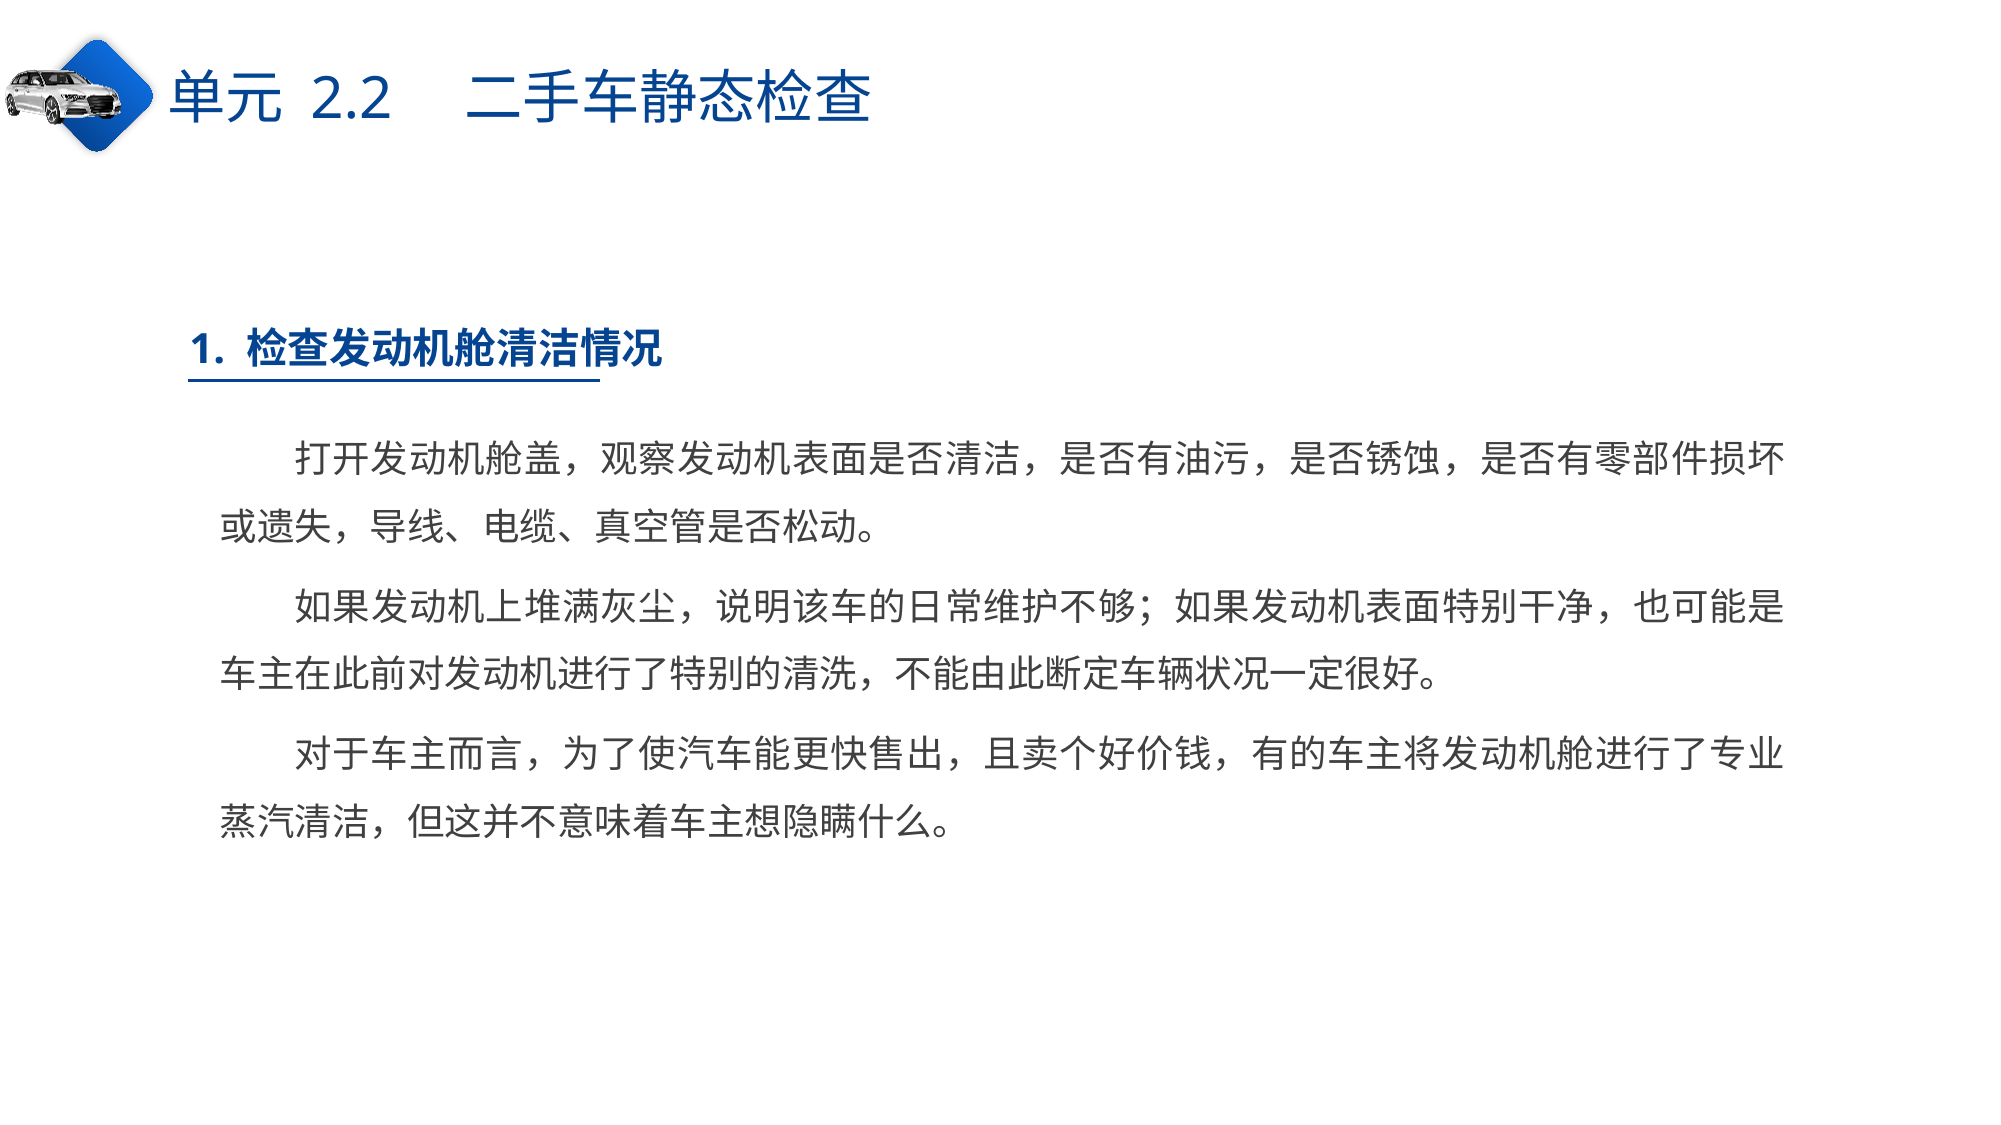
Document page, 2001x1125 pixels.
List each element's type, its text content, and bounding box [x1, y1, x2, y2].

text_box 打开发动机舱盖，观察发动机表面是否清洁，是否有油污，是否锈蚀，是否有零部件损坏或遗失，导线、电缆、真空管是否松动。 如果发动机上堆满灰尘，说明该车的日常维护不够；如果发动机表面特别干净，也可能是车主在此前对发动机进行了特别的清洗，不能由此断定车辆状况一定很好。 对于车主而言，为了使汽车能更快售出，且卖个好价钱，有的车主将发动机舱进行了专业蒸汽清洁，但这并不意味着车主想隐瞒什么。 [204, 405, 1800, 851]
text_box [174, 314, 1330, 381]
text_box 单元 2.2 二手车静态检查 [152, 52, 888, 138]
picture [0, 31, 125, 157]
